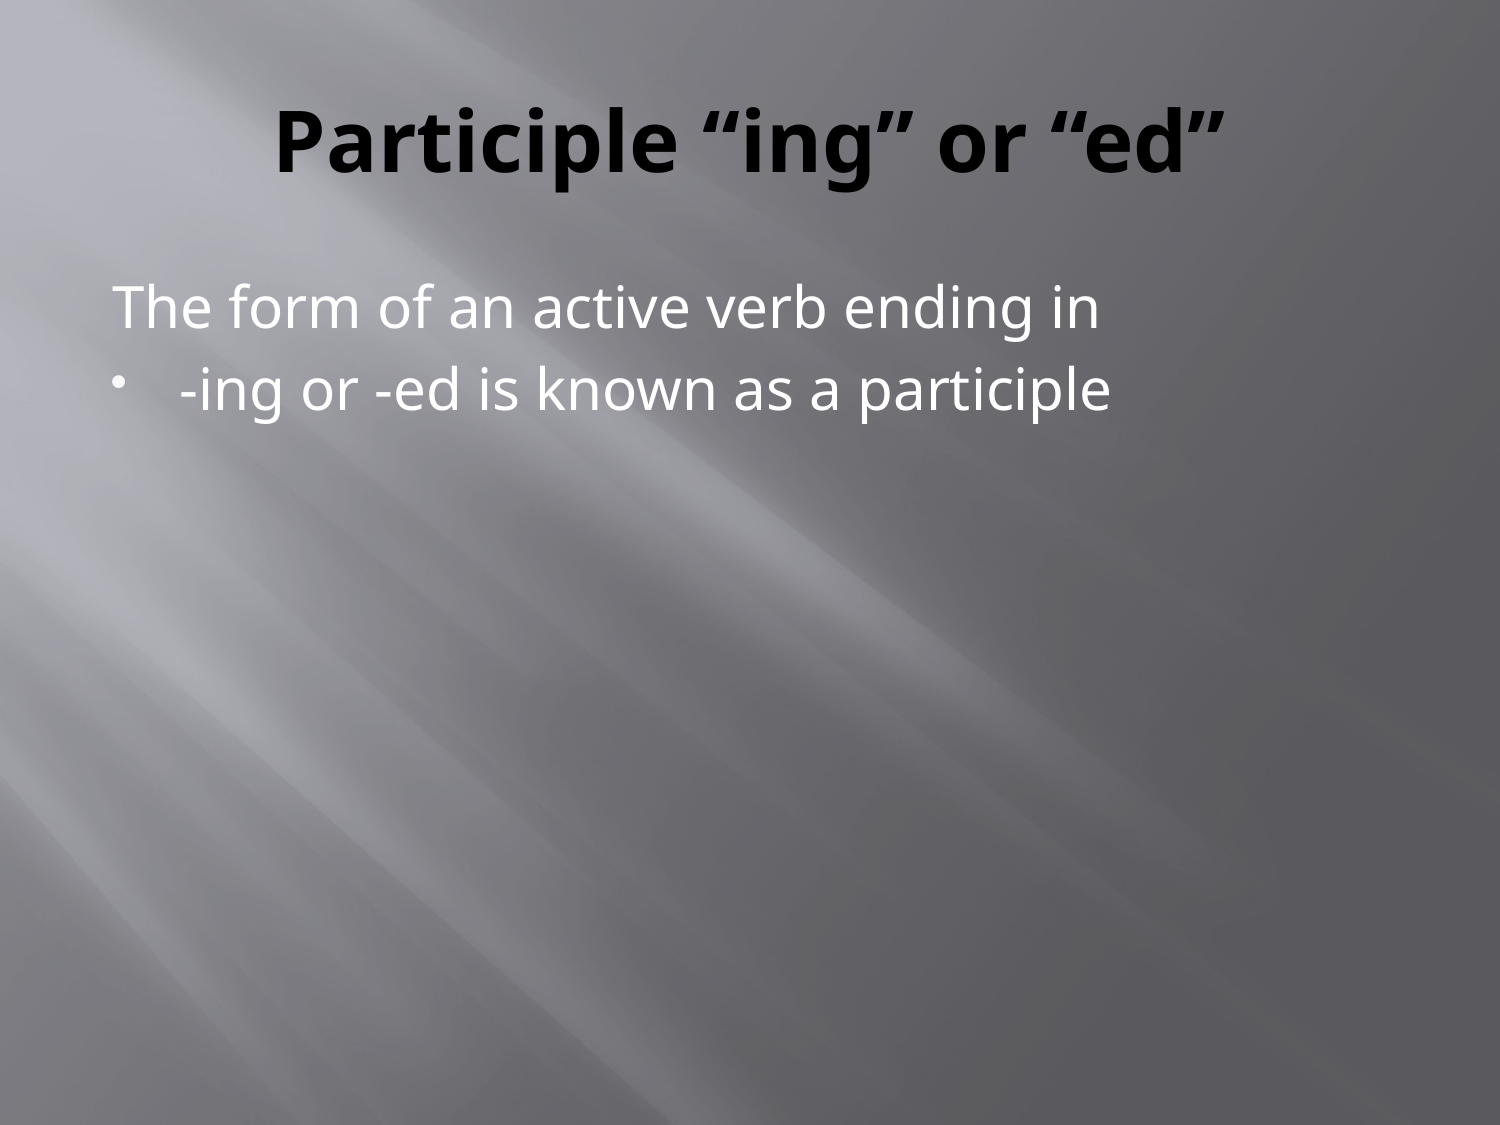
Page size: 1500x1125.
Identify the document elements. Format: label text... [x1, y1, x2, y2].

list The form of an active verb ending in -ing or -ed is known as a participle [75, 262, 1425, 1035]
title Participle “ing” or “ed” [75, 45, 1425, 233]
